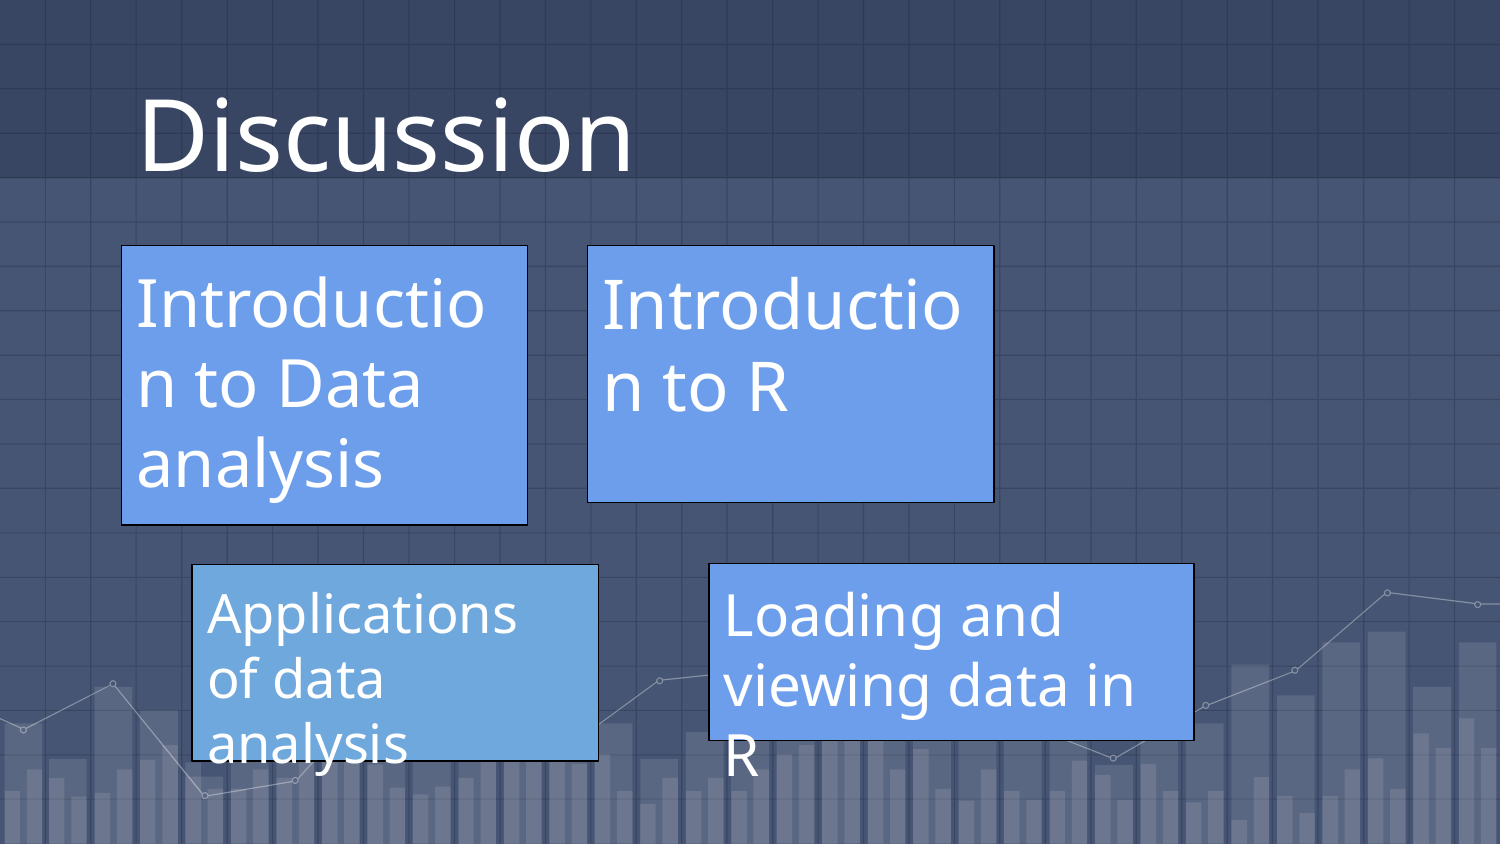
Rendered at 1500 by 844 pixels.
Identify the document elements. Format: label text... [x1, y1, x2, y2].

list Introduction to Data analysis [121, 245, 528, 526]
list Applications of data analysis [192, 564, 599, 762]
list Introduction to R [587, 245, 994, 503]
text_box Loading and viewing data in R [708, 563, 1195, 741]
title Discussion [121, 65, 739, 207]
